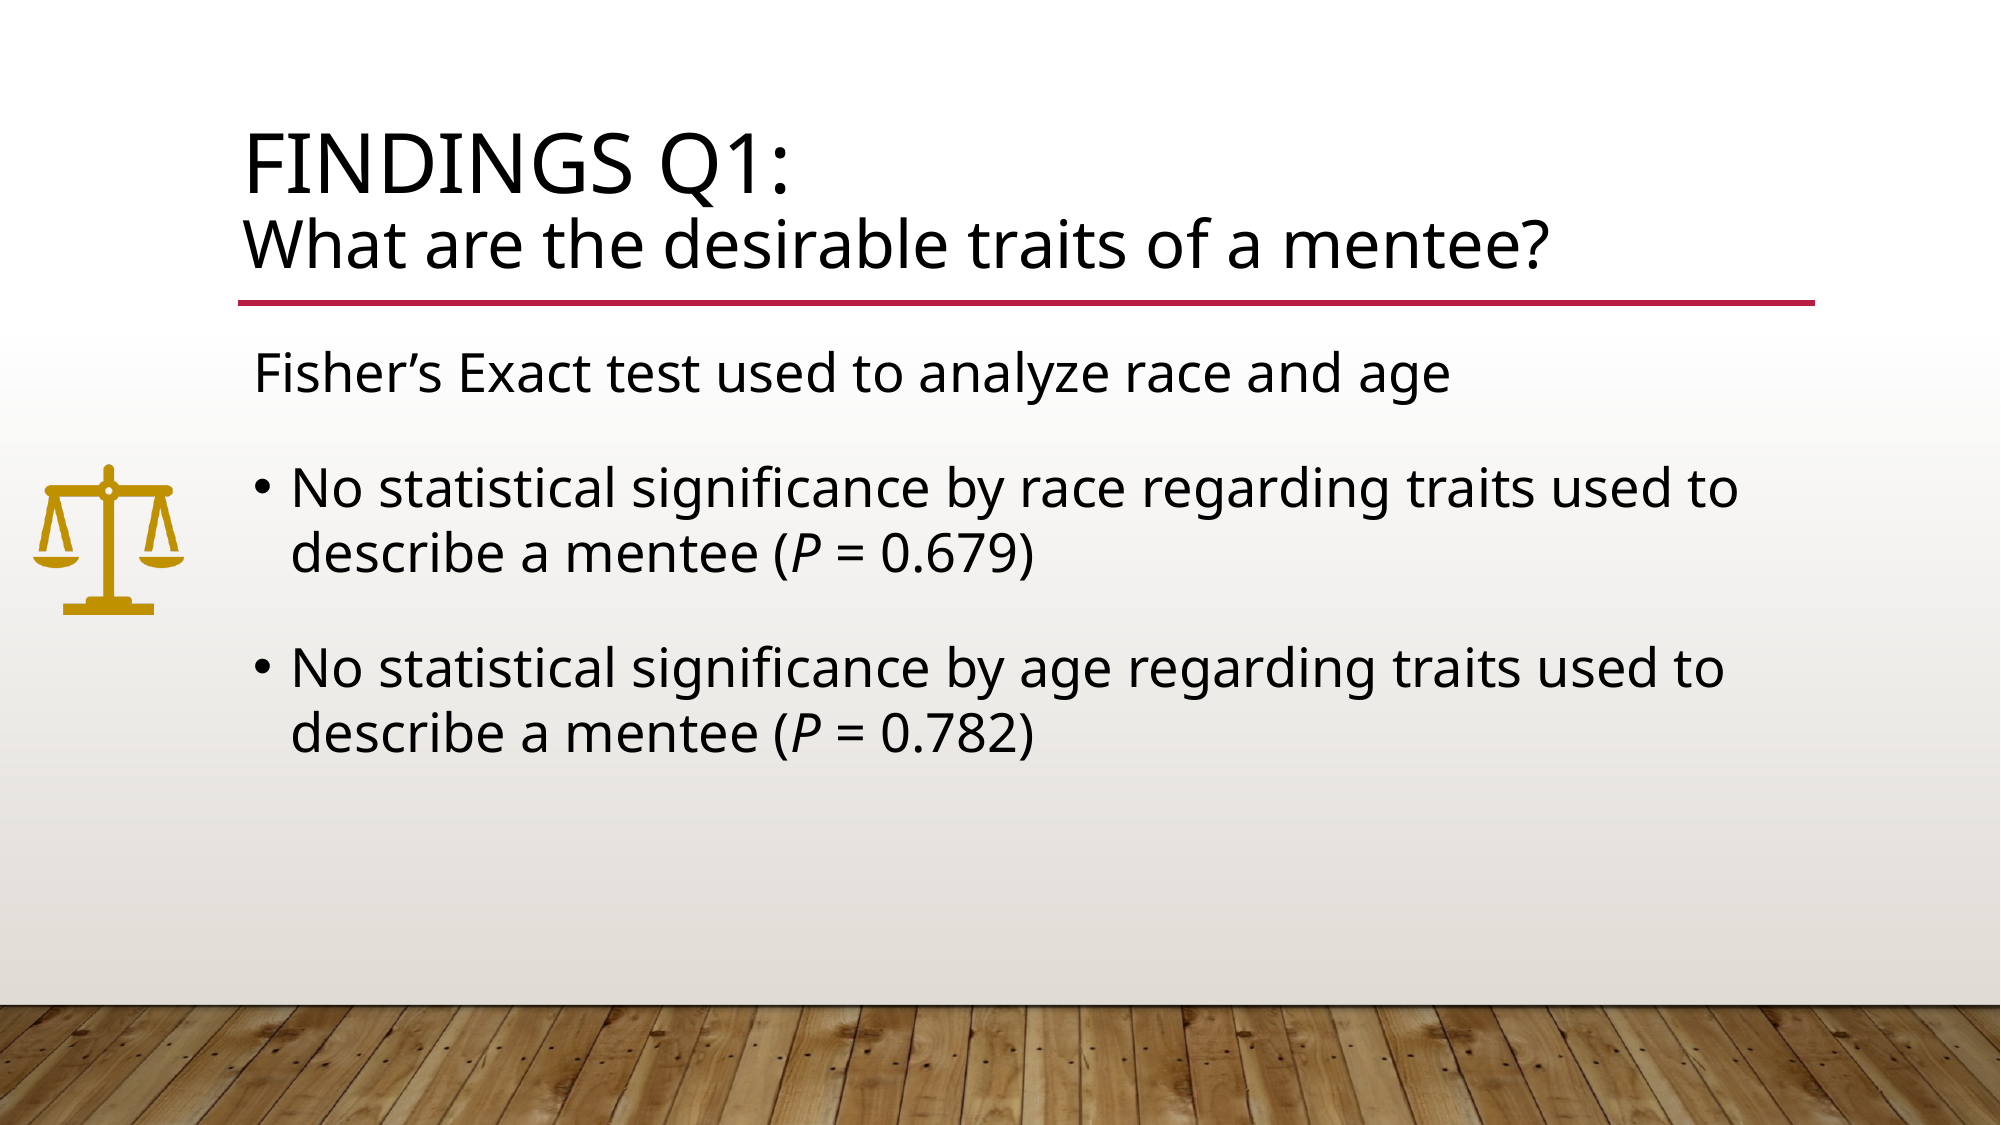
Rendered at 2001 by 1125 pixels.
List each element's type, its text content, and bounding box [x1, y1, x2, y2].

title Findings Q1: What are the desirable traits of a mentee? [227, 81, 1821, 323]
picture [18, 449, 199, 630]
list Fisher’s Exact test used to analyze race and age No statistical significance by race regarding traits used to describe a mentee (P = 0.679) No statistical significance by age regarding traits used to describe a mentee (P = 0.782) [238, 330, 1892, 897]
picture [0, 1005, 2000, 1125]
